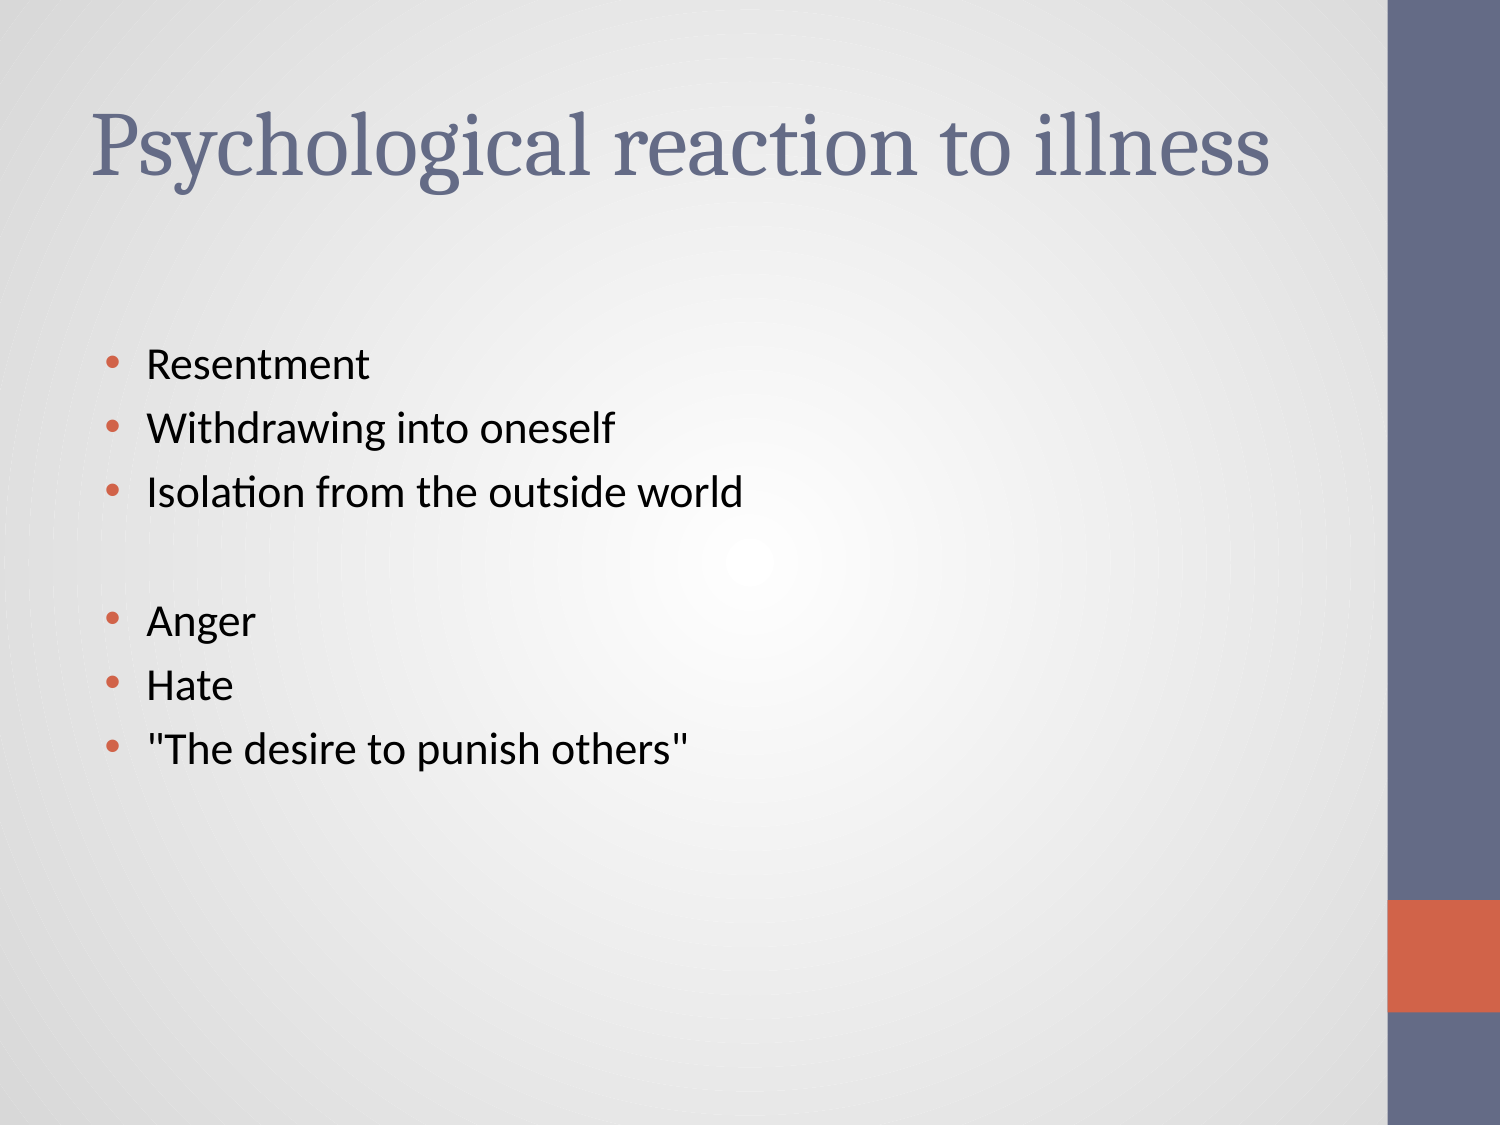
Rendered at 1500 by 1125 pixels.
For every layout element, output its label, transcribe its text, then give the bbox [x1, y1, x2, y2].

title Psychological reaction to illness [75, 45, 1325, 233]
list Resentment Withdrawing into oneself Isolation from the outside world Anger Hate "The desire to punish others" [75, 262, 1325, 1050]
